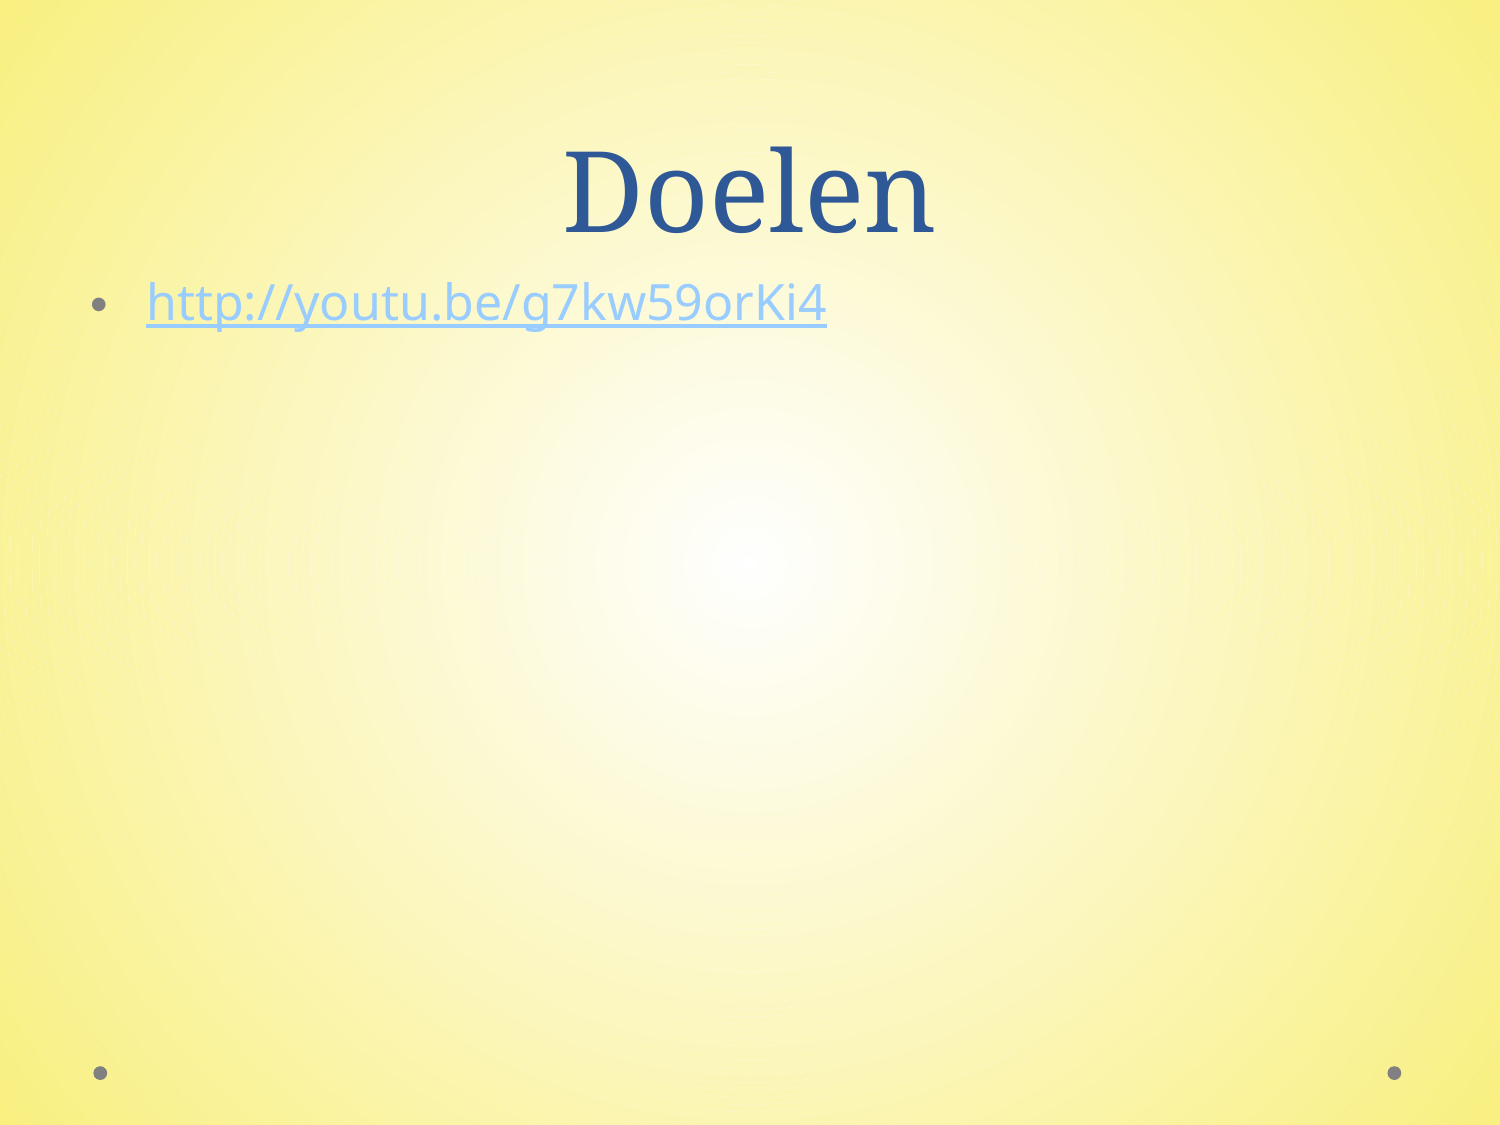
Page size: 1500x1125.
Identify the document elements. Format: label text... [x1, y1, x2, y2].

title Doelen [75, 0, 1425, 262]
list http://youtu.be/g7kw59orKi4 [75, 262, 1425, 1005]
